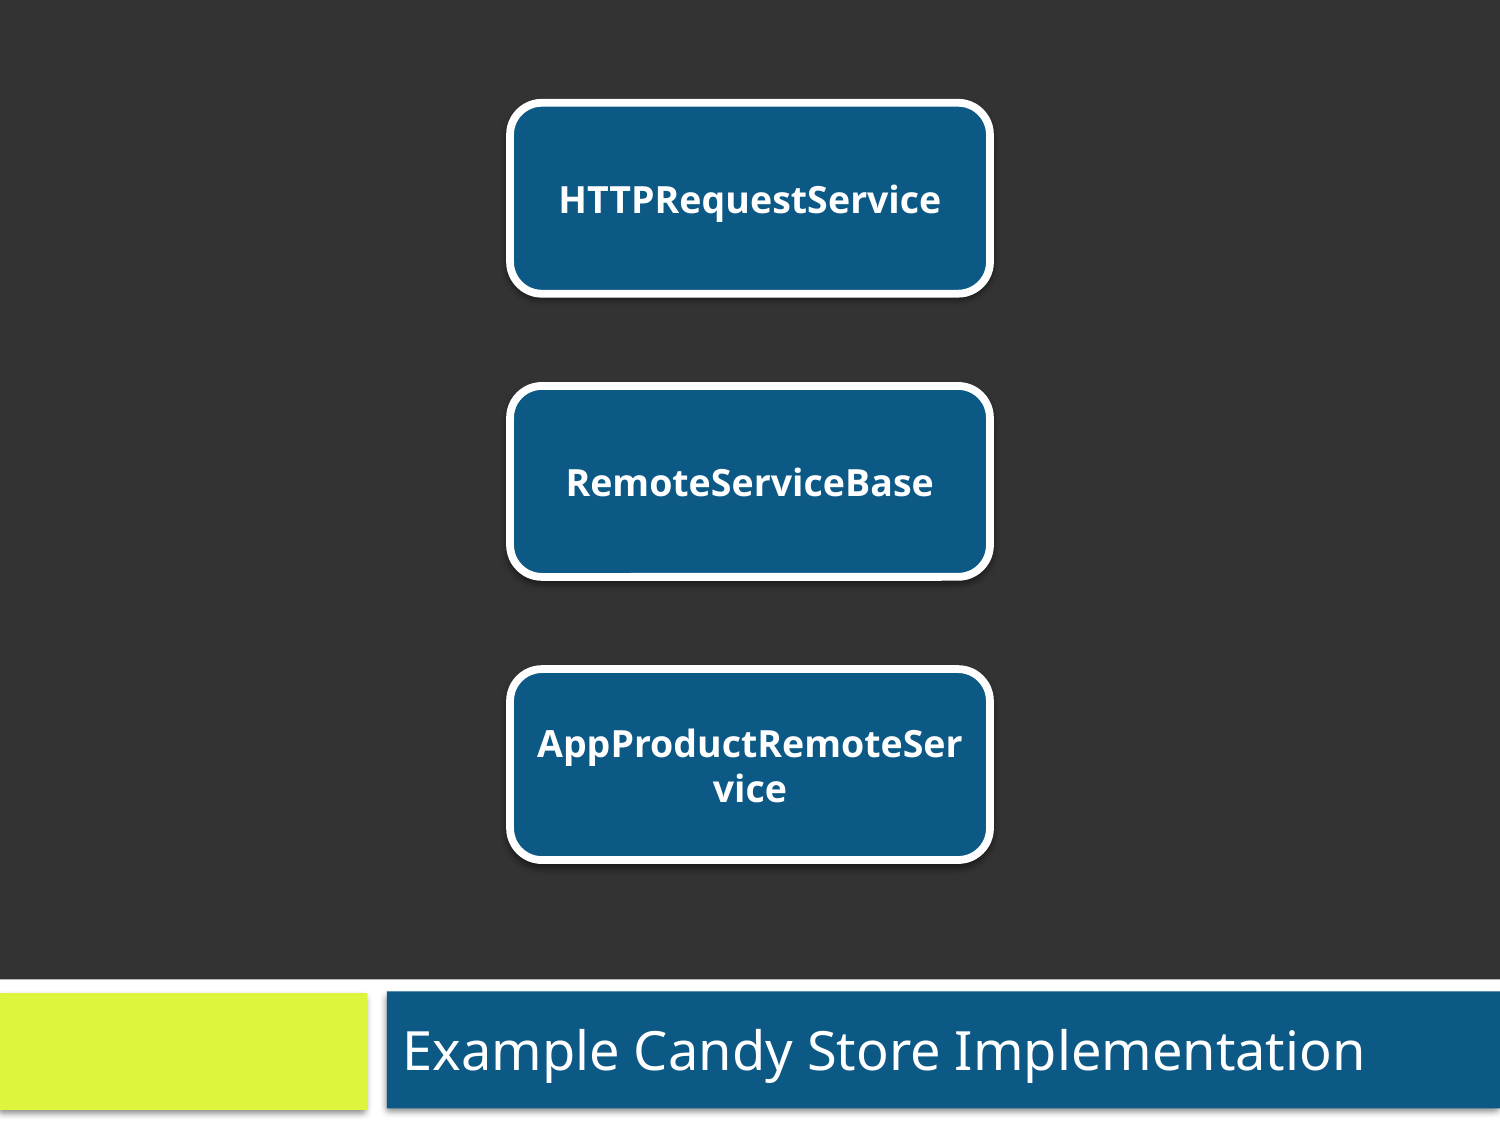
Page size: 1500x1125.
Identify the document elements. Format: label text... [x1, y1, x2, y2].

text_box AppProductRemoteService [506, 665, 994, 864]
text_box RemoteServiceBase [506, 382, 994, 581]
subtitle Example Candy Store Implementation [387, 992, 1488, 1105]
text_box HTTPRequestService [506, 98, 994, 298]
